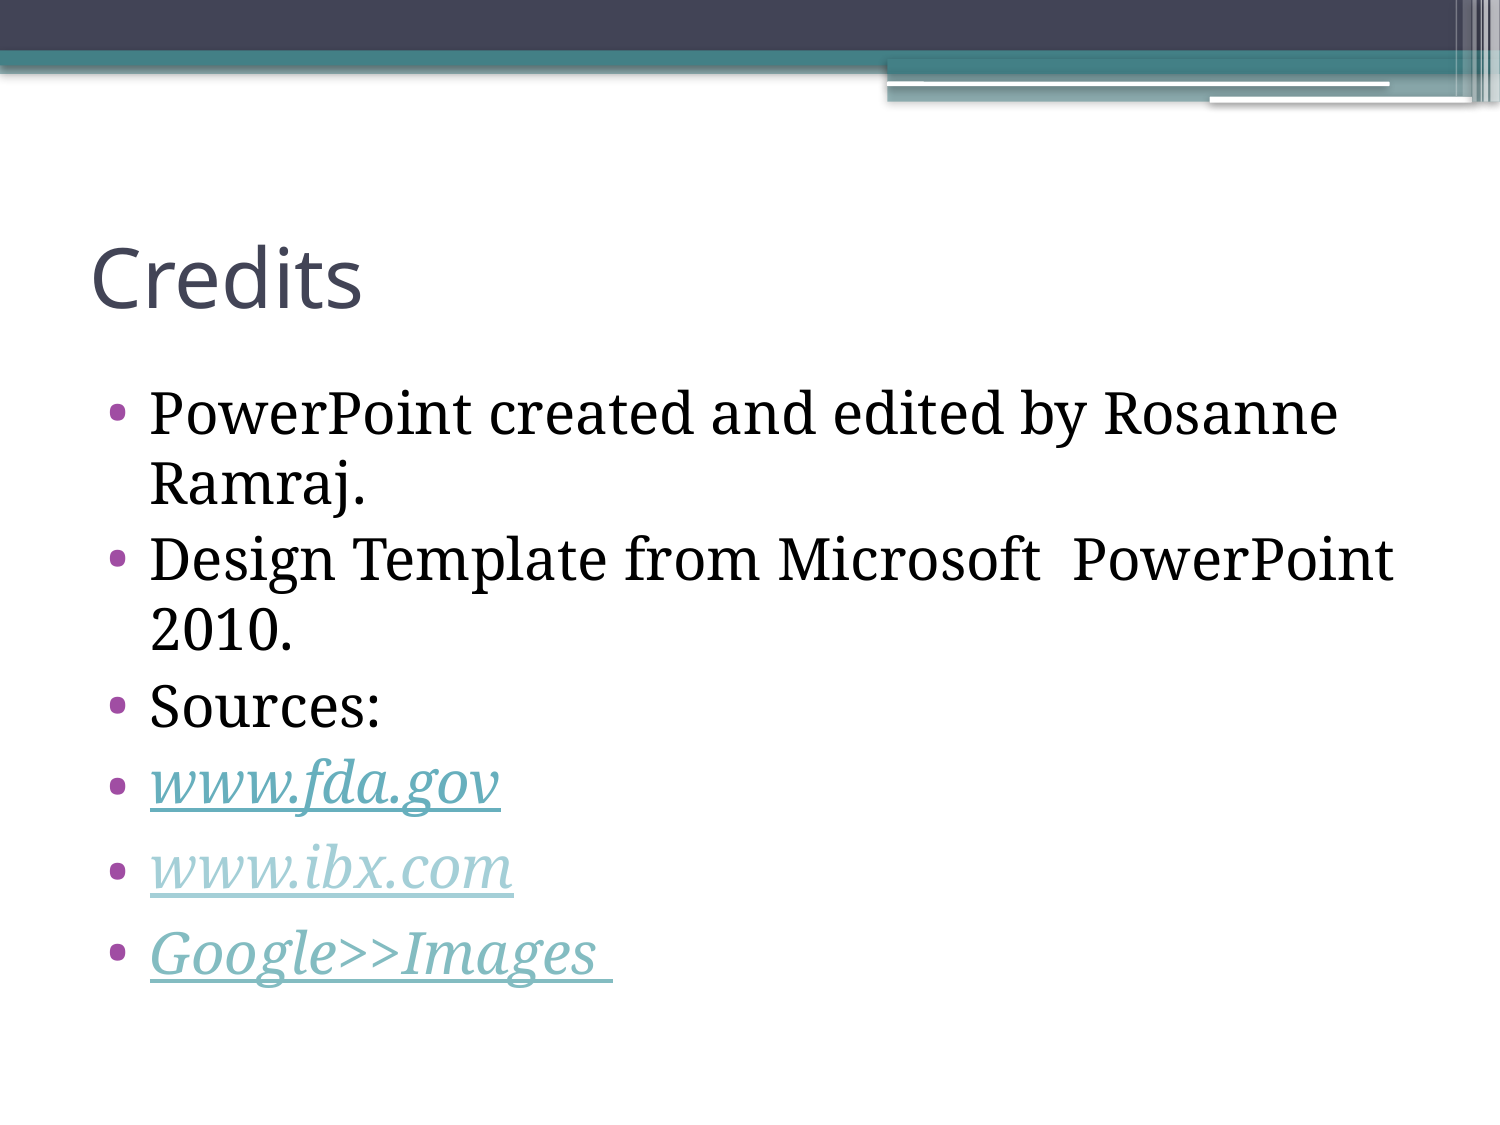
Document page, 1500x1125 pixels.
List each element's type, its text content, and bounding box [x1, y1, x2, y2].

list PowerPoint created and edited by Rosanne Ramraj. Design Template from Microsoft PowerPoint 2010. Sources: www.fda.gov www.ibx.com Google>>Images [75, 368, 1425, 1079]
title Credits [75, 187, 1425, 363]
